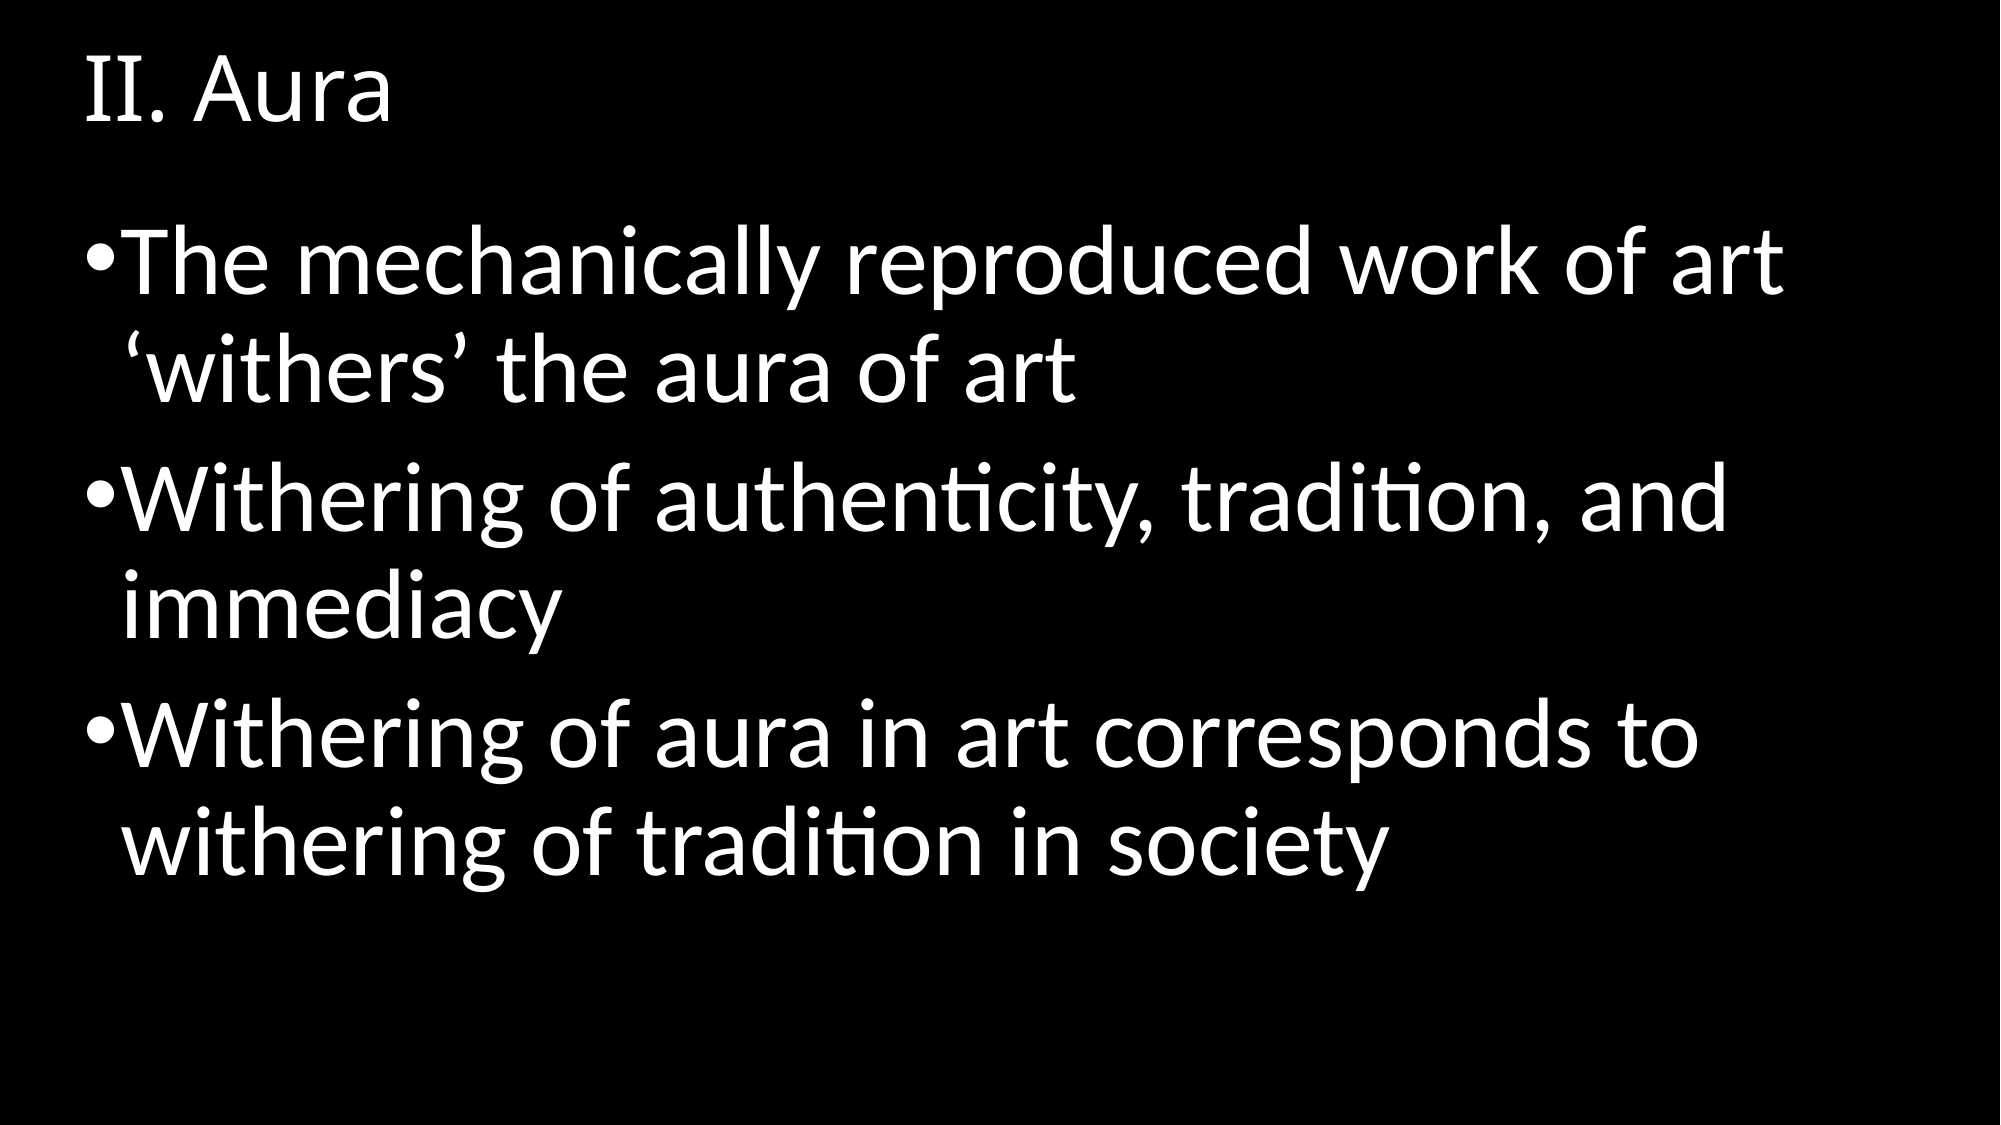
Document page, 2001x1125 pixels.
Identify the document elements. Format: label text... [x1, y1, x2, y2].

title II. Aura [68, 28, 1950, 156]
list The mechanically reproduced work of art ‘withers’ the aura of art Withering of authenticity, tradition, and immediacy Withering of aura in art corresponds to withering of tradition in society [68, 200, 1950, 1097]
